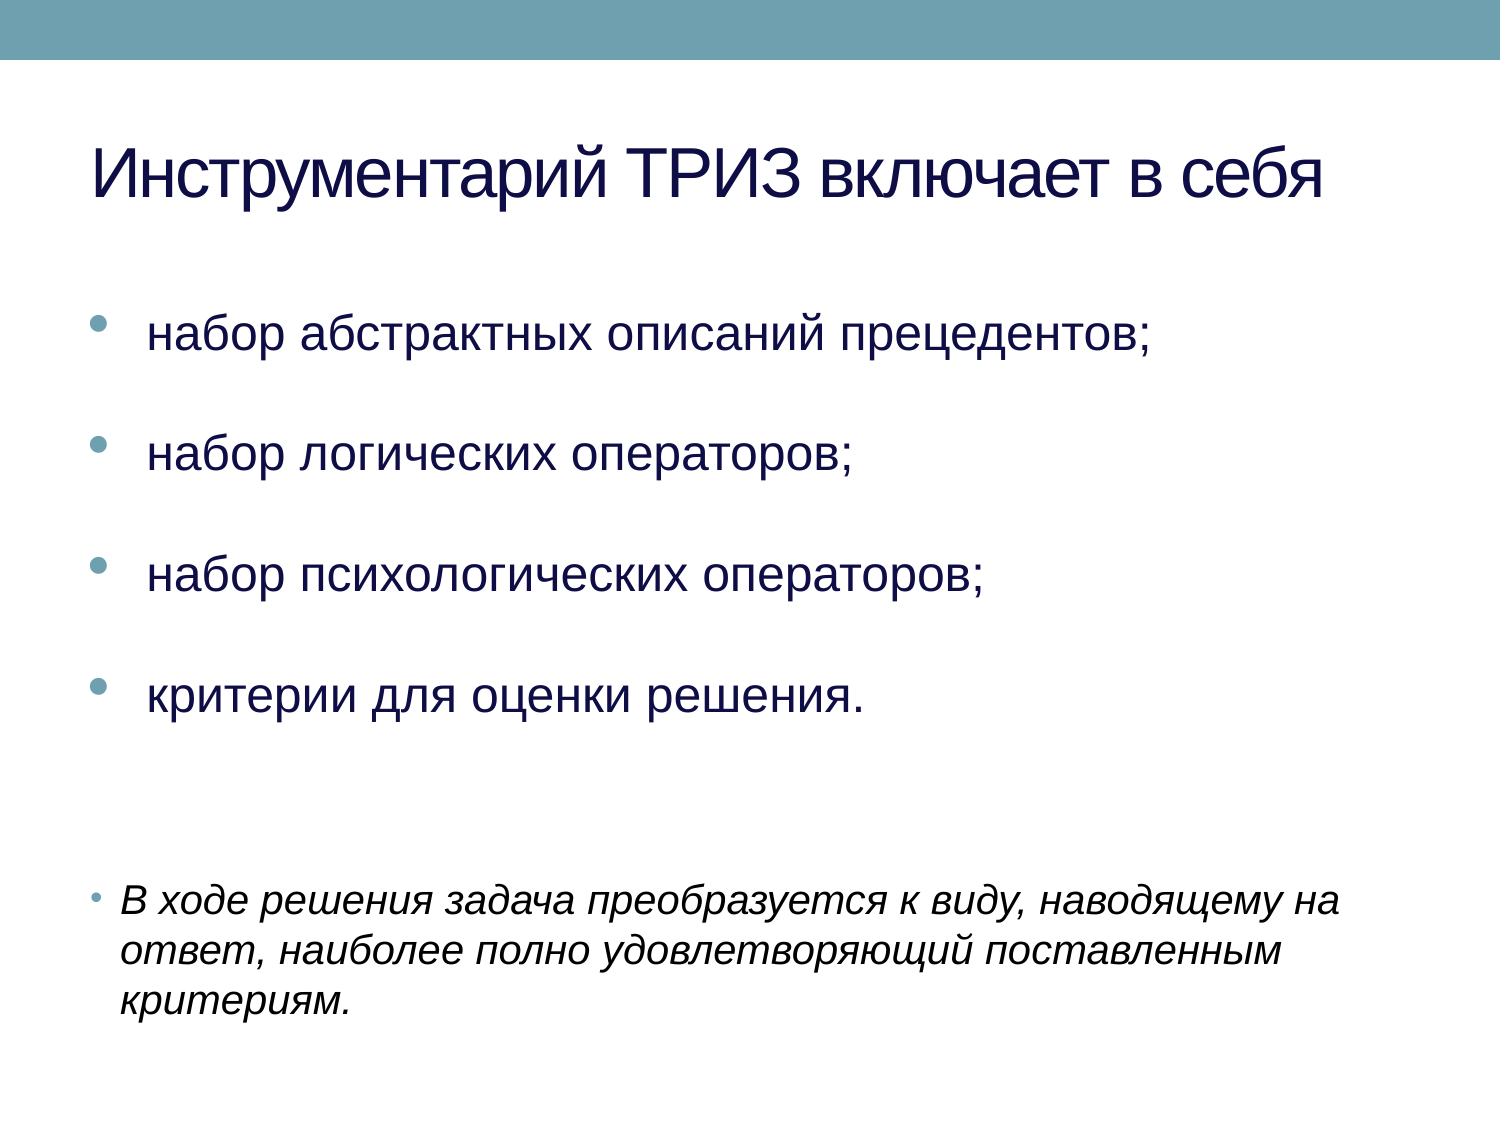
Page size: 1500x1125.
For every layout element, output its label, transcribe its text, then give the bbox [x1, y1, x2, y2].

list набор абстрактных описаний прецедентов; набор логических операторов; набор психологических операторов; критерии для оценки решения. В ходе решения задача преобразуется к виду, наводящему на ответ, наиболее полно удовлетворяющий поставленным критериям. [75, 262, 1425, 1063]
title Инструментарий ТРИЗ включает в себя [75, 87, 1425, 250]
